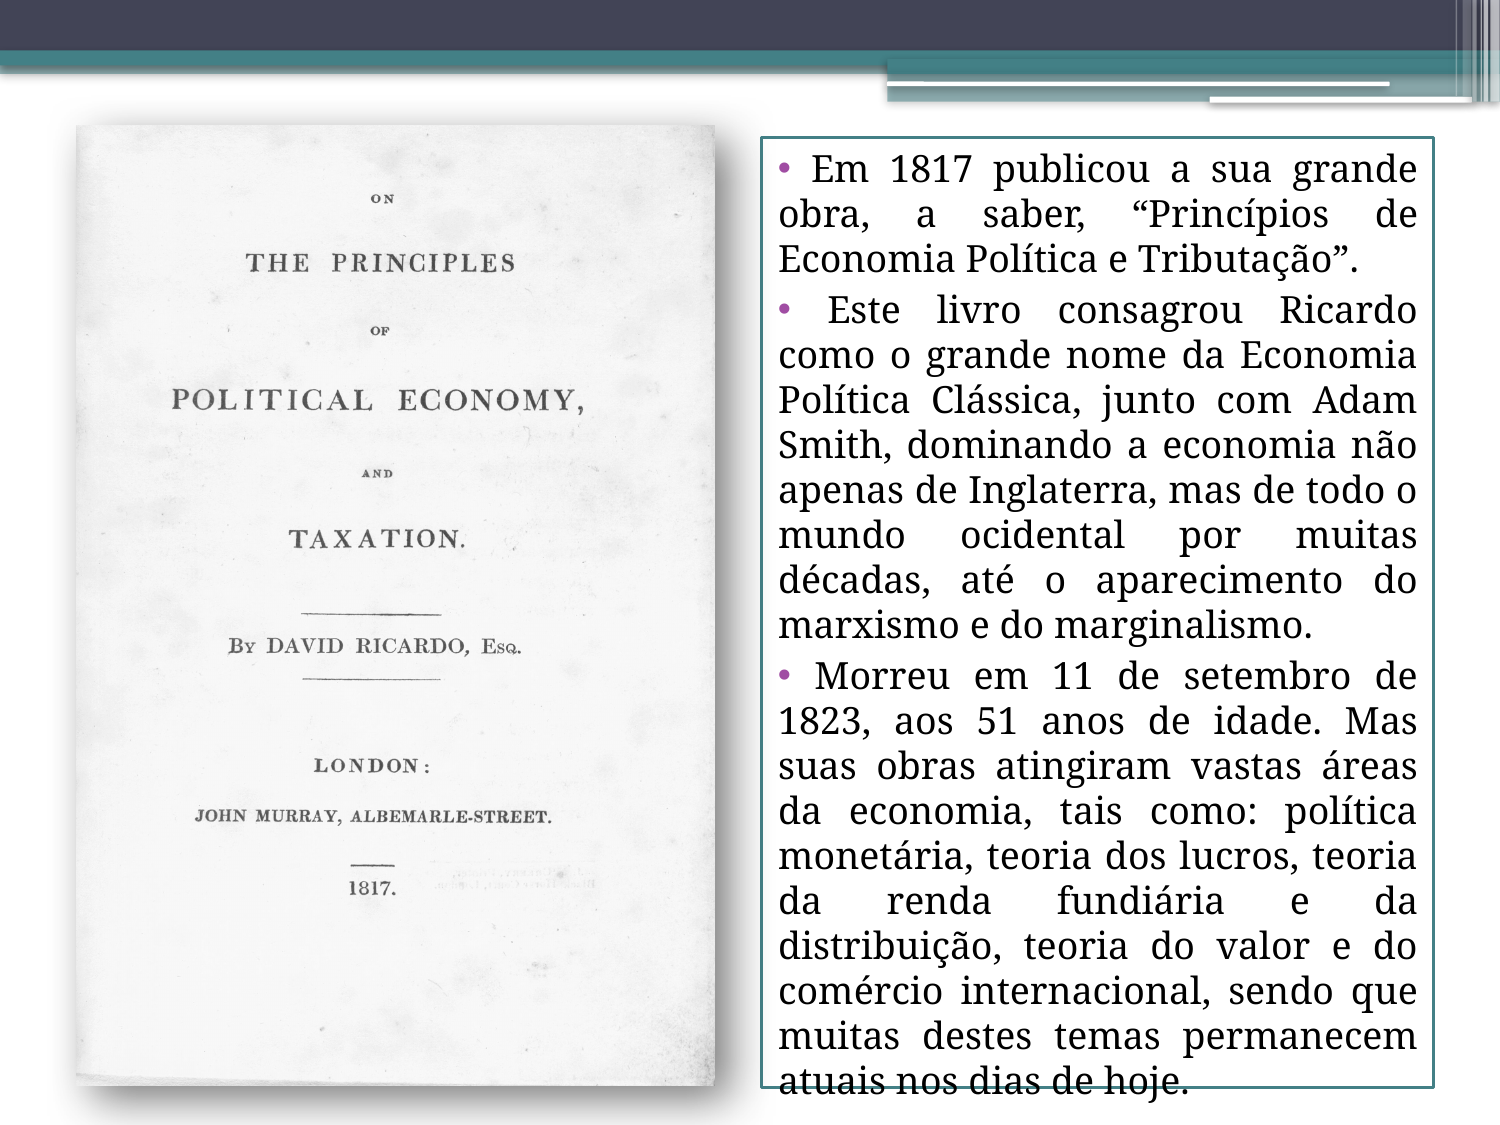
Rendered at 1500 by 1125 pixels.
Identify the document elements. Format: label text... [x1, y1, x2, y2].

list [76, 125, 715, 1086]
list Em 1817 publicou a sua grande obra, a saber, “Princípios de Economia Política e Tributação”. Este livro consagrou Ricardo como o grande nome da Economia Política Clássica, junto com Adam Smith, dominando a economia não apenas de Inglaterra, mas de todo o mundo ocidental por muitas décadas, até o aparecimento do marxismo e do marginalismo. Morreu em 11 de setembro de 1823, aos 51 anos de idade. Mas suas obras atingiram vastas áreas da economia, tais como: política monetária, teoria dos lucros, teoria da renda fundiária e da distribuição, teoria do valor e do comércio internacional, sendo que muitas destes temas permanecem atuais nos dias de hoje. [760, 136, 1435, 1089]
